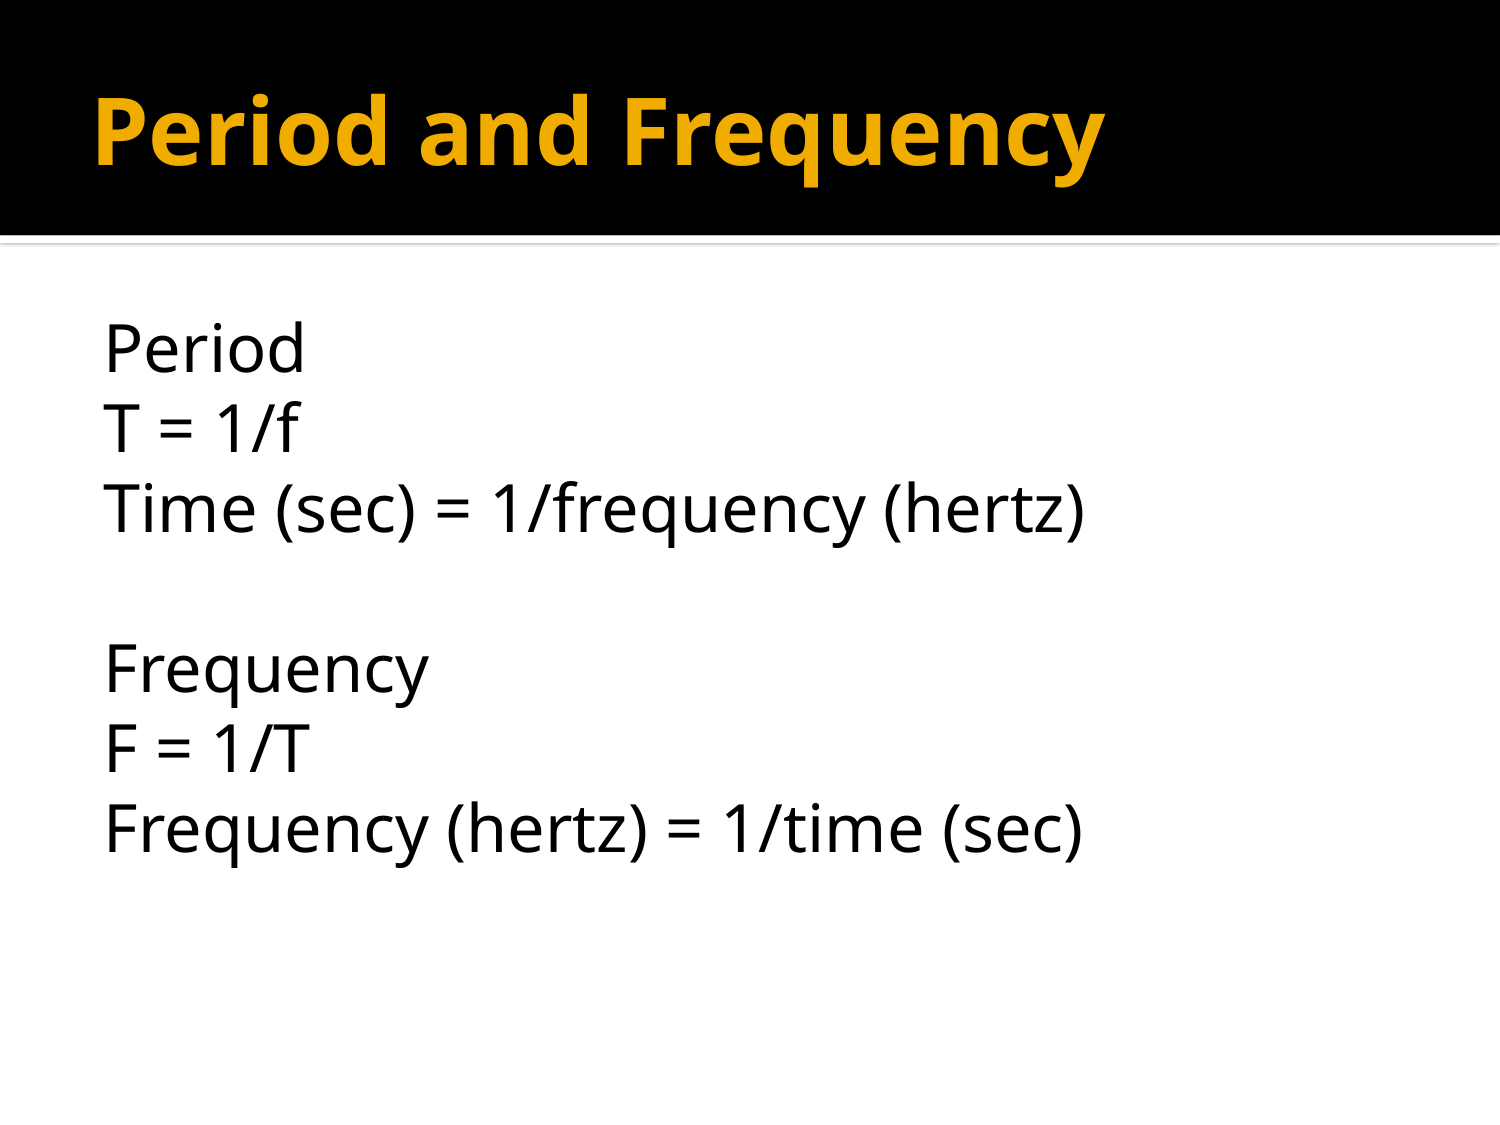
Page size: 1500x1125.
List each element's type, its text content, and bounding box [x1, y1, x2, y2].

list Period T = 1/f Time (sec) = 1/frequency (hertz) Frequency F = 1/T Frequency (hertz) = 1/time (sec) [75, 291, 1425, 1050]
title Period and Frequency [75, 25, 1425, 231]
